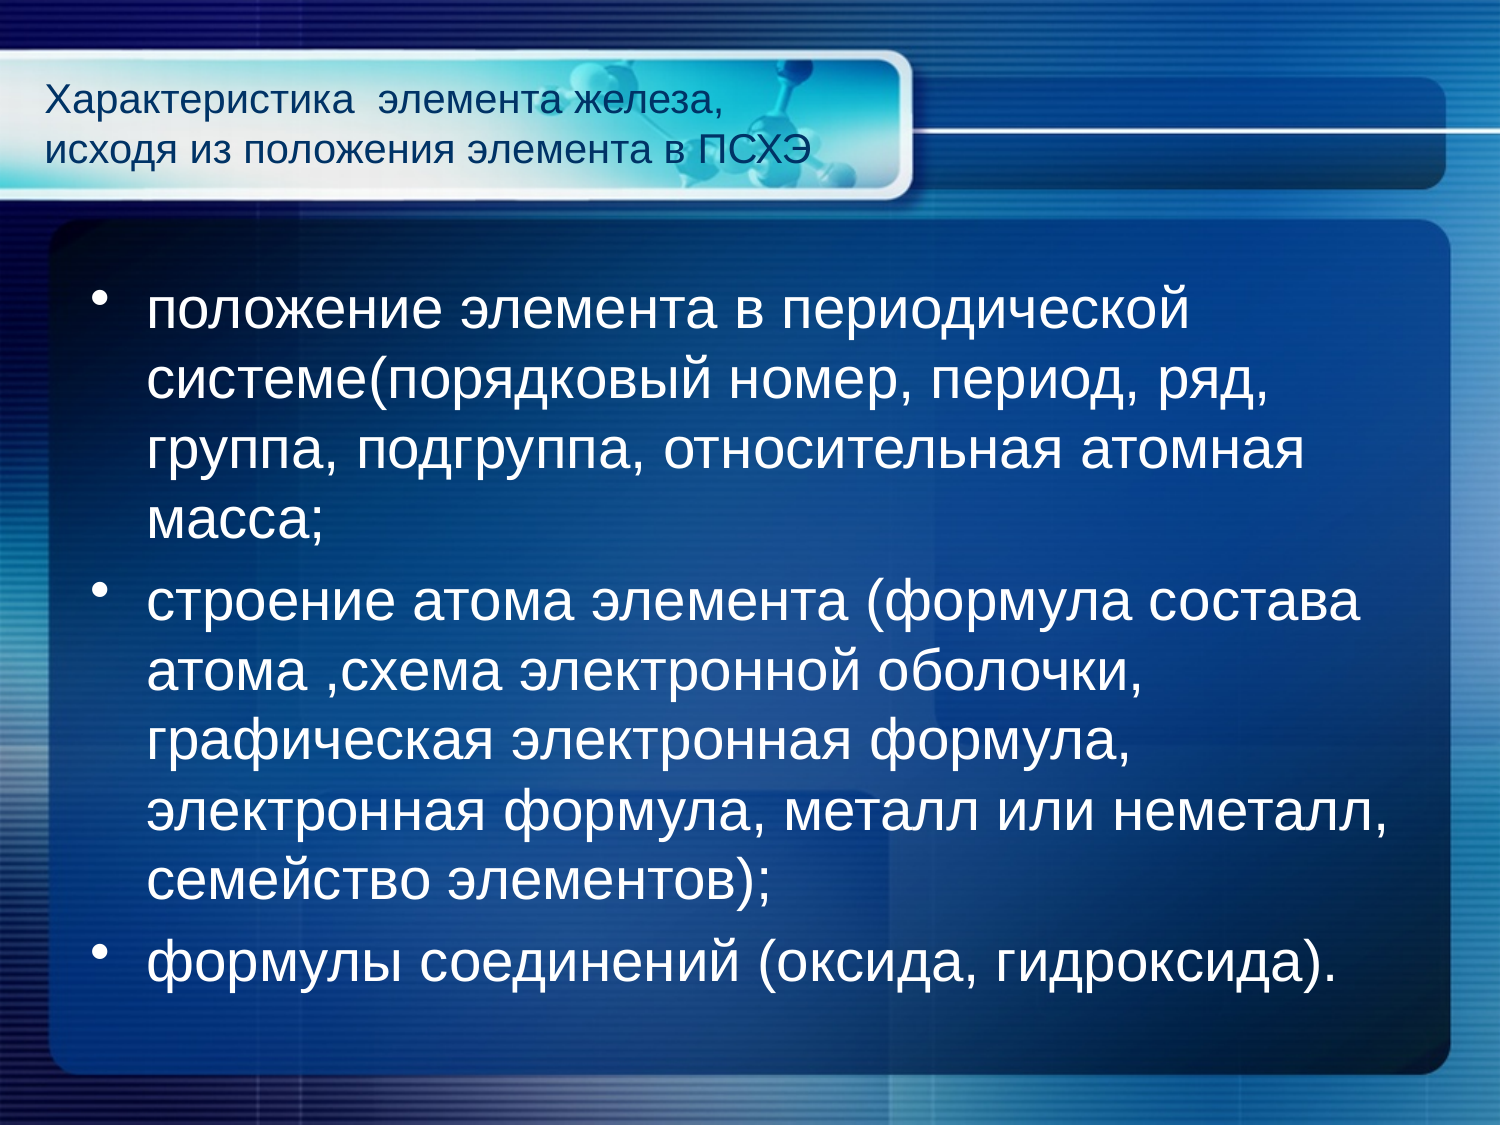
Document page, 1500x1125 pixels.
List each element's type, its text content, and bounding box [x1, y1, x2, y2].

title Характеристика элемента железа, исходя из положения элемента в ПСХЭ [29, 58, 1454, 187]
picture [0, 0, 1500, 1125]
list положение элемента в периодической системе(порядковый номер, период, ряд, группа, подгруппа, относительная атомная масса; строение атома элемента (формула состава атома ,схема электронной оболочки, графическая электронная формула, электронная формула, металл или неметалл, семейство элементов); формулы соединений (оксида, гидроксида). [74, 262, 1426, 1071]
